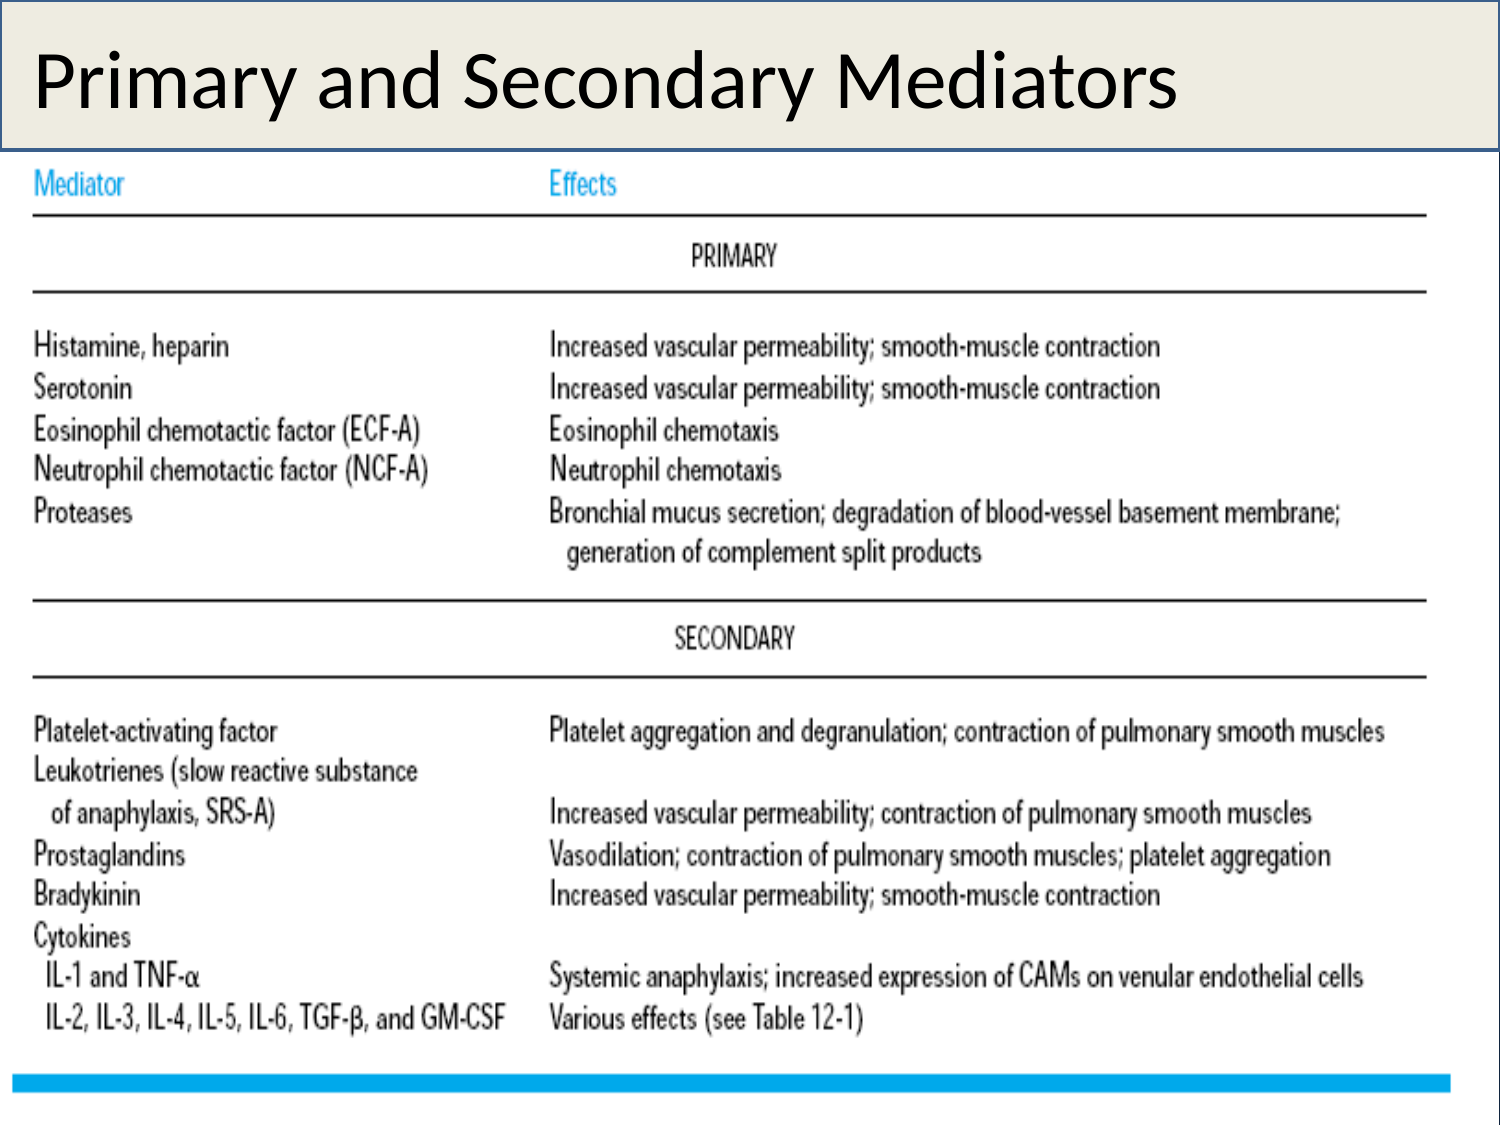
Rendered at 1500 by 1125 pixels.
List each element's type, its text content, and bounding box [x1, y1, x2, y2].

text_box Primary and Secondary Mediators [0, 0, 1500, 151]
picture [0, 149, 1499, 1125]
